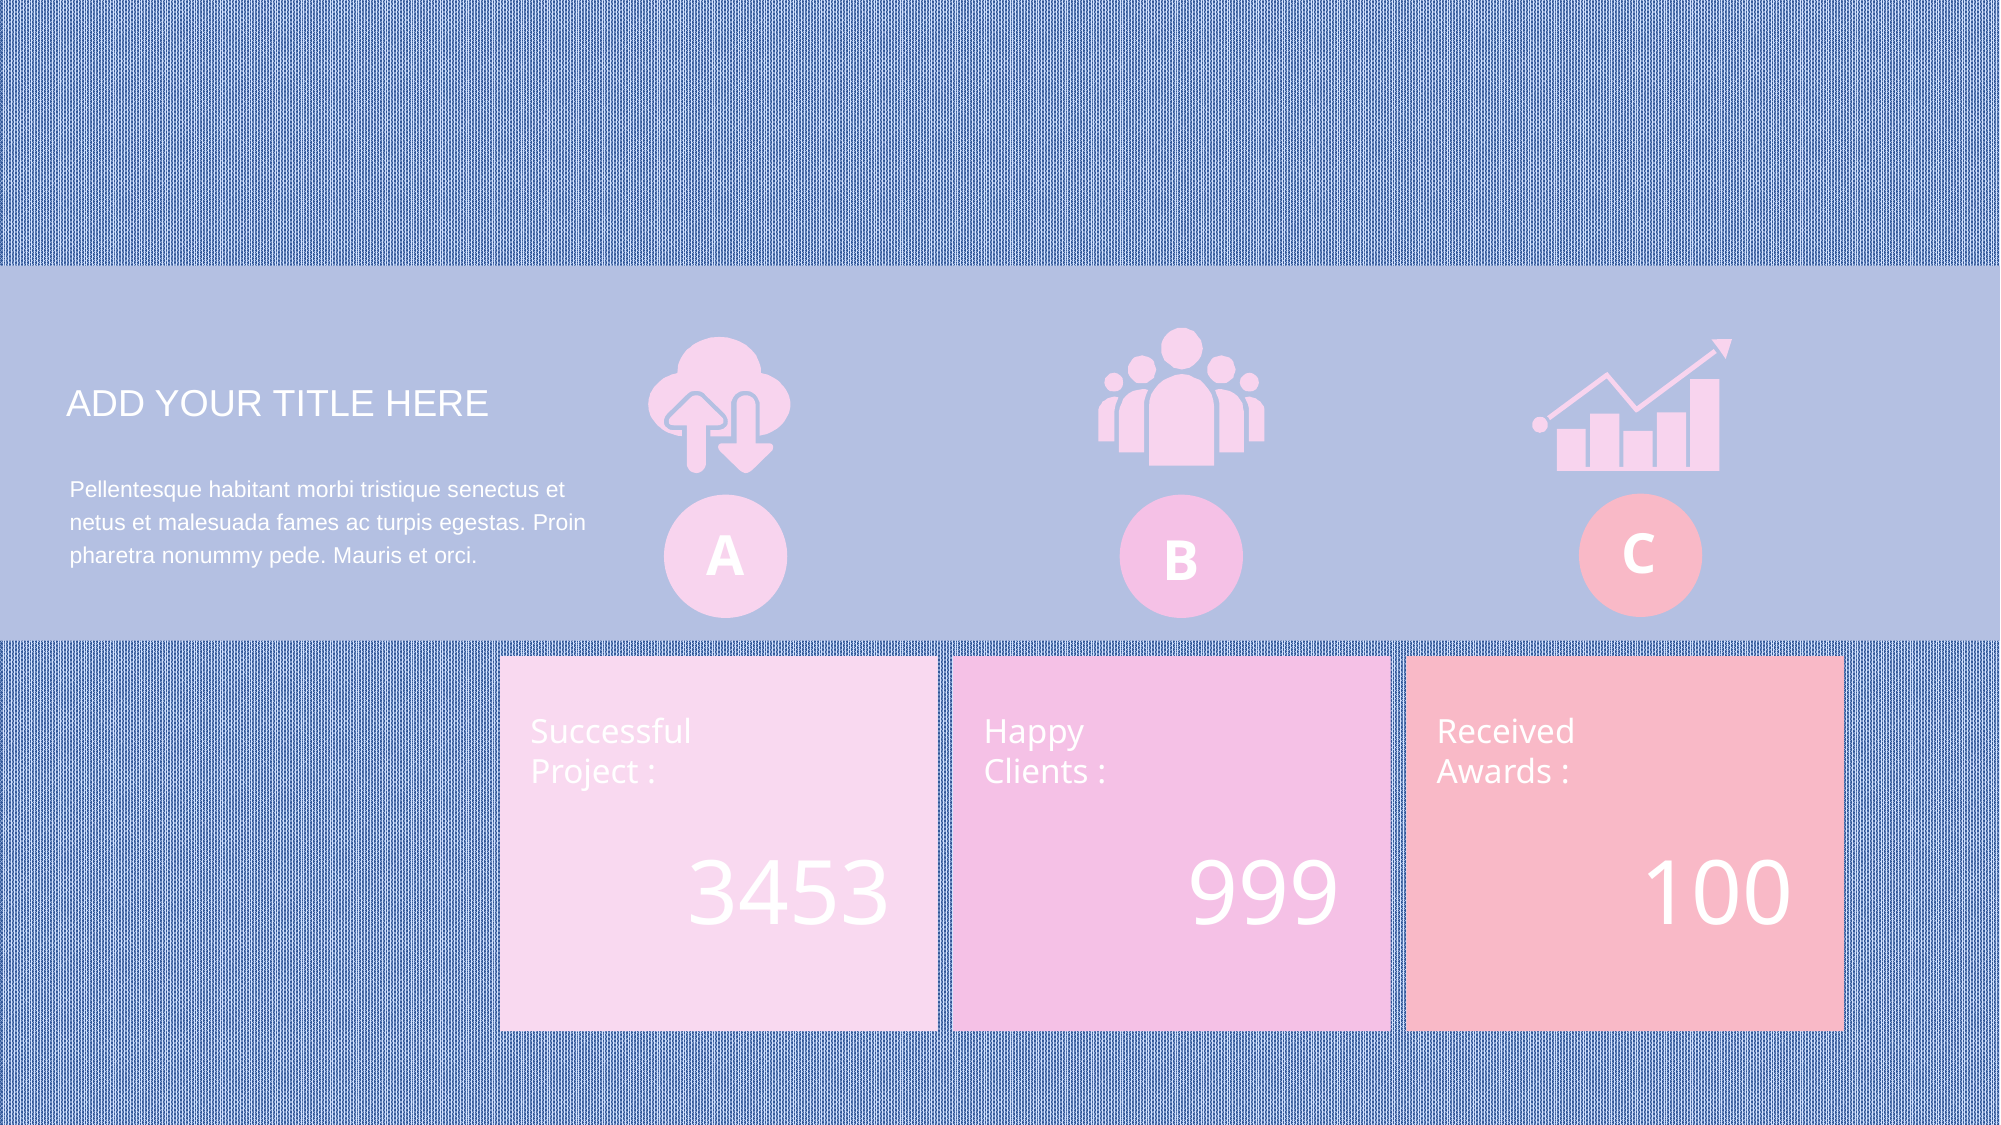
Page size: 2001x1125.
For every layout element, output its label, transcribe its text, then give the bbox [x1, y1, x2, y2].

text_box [1532, 339, 1733, 471]
text_box ADD YOUR TITLE HERE [51, 371, 565, 432]
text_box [1406, 493, 1844, 1032]
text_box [499, 494, 938, 1032]
text_box Pellentesque habitant morbi tristique senectus et netus et malesuada fames ac turpis egestas. Proin pharetra nonummy pede. Mauris et orci. [54, 461, 606, 608]
text_box [1161, 327, 1203, 370]
text_box [0, 265, 2000, 642]
text_box [1128, 355, 1157, 384]
text_box [1104, 372, 1124, 392]
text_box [648, 336, 791, 474]
text_box [1149, 374, 1215, 466]
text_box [953, 494, 1391, 1032]
text_box [1207, 355, 1236, 384]
text_box [1098, 396, 1119, 442]
text_box [1118, 389, 1149, 453]
text_box [1239, 372, 1259, 392]
text_box [1215, 389, 1244, 453]
text_box [1244, 396, 1265, 442]
